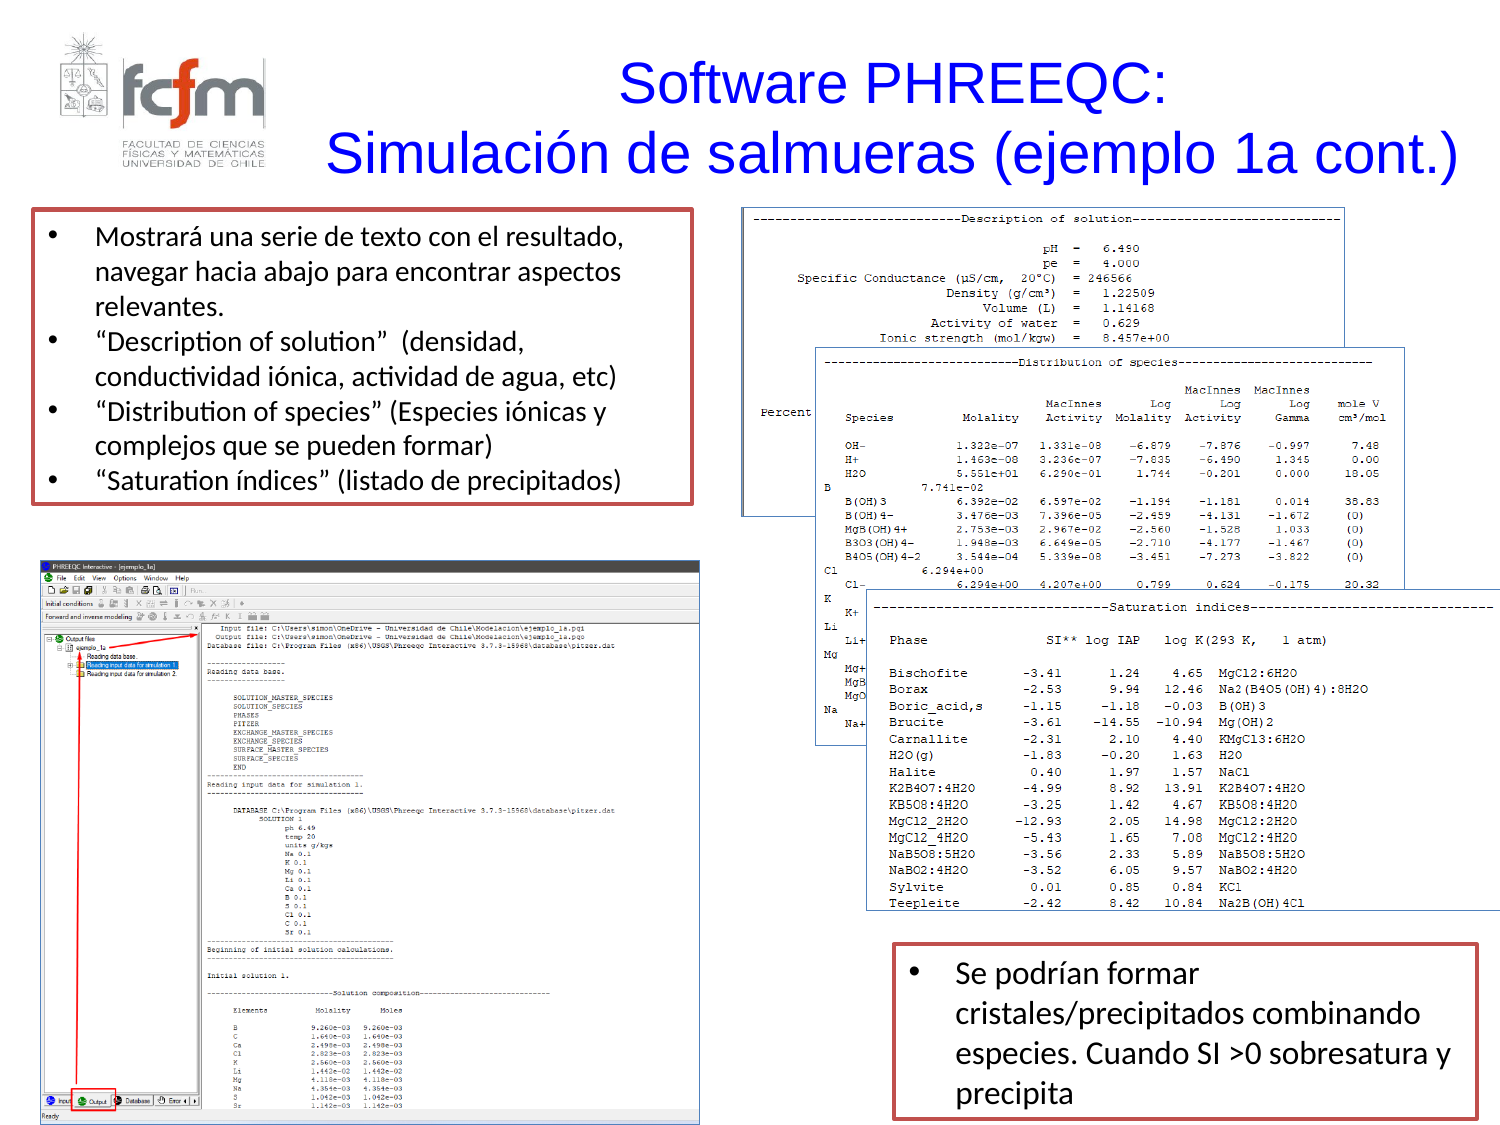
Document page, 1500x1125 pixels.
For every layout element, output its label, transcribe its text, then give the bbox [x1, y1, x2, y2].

text_box Mostrará una serie de texto con el resultado, navegar hacia abajo para encontrar aspectos relevantes. “Description of solution” (densidad, conductividad iónica, actividad de agua, etc) “Distribution of species” (Especies iónicas y complejos que se pueden formar) “Saturation índices” (listado de precipitados) [31, 207, 694, 506]
picture [40, 560, 700, 1125]
text_box Software PHREEQC: Simulación de salmueras (ejemplo 1a cont.) [448, 20, 1340, 210]
text_box Se podrían formar cristales/precipitados combinando especies. Cuando SI >0 sobresatura y precipita [892, 942, 1479, 1121]
picture [741, 206, 1500, 911]
